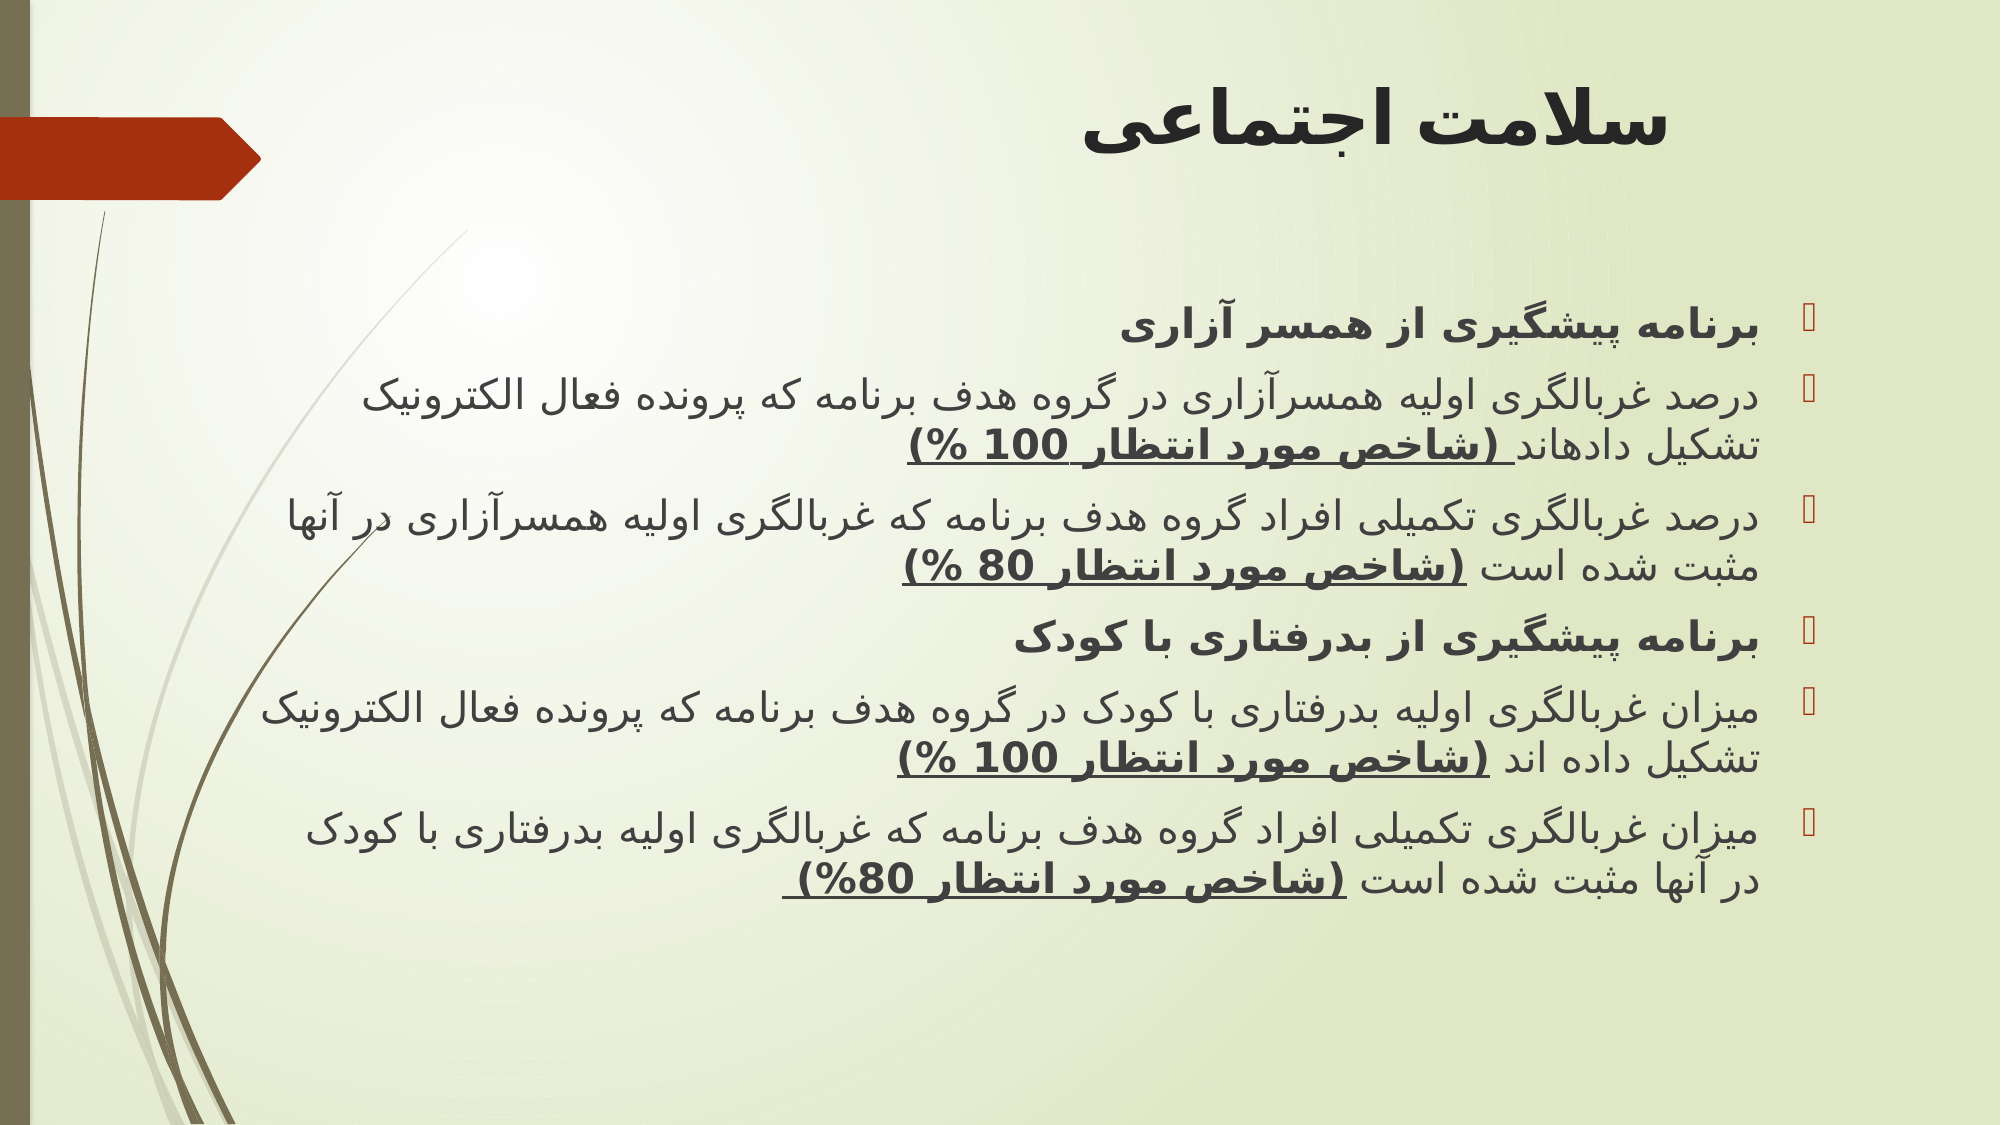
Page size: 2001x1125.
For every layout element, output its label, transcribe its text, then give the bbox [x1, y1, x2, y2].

list برنامه پیشگیری از همسر آزاری درصد غربالگری اولیه همسرآزاری در گروه هدف برنامه که پرونده فعال الکترونیک تشکیل داده­اند (شاخص مورد انتظار 100 %) درصد غربالگری تکمیلی افراد گروه هدف برنامه که غربالگری اولیه همسرآزاری در آنها مثبت شده است (شاخص مورد انتظار 80 %) برنامه پیشگیری از بدرفتاری با کودک میزان غربالگری اولیه بدرفتاری با کودک در گروه هدف برنامه که پرونده فعال الکترونیک تشکیل داده اند (شاخص مورد انتظار 100 %) میزان غربالگری تکمیلی افراد گروه هدف برنامه که غربالگری اولیه بدرفتاری با کودک در آنها مثبت شده است (شاخص مورد انتظار 80%) [245, 289, 1833, 1019]
title سلامت اجتماعی [904, 62, 1869, 273]
